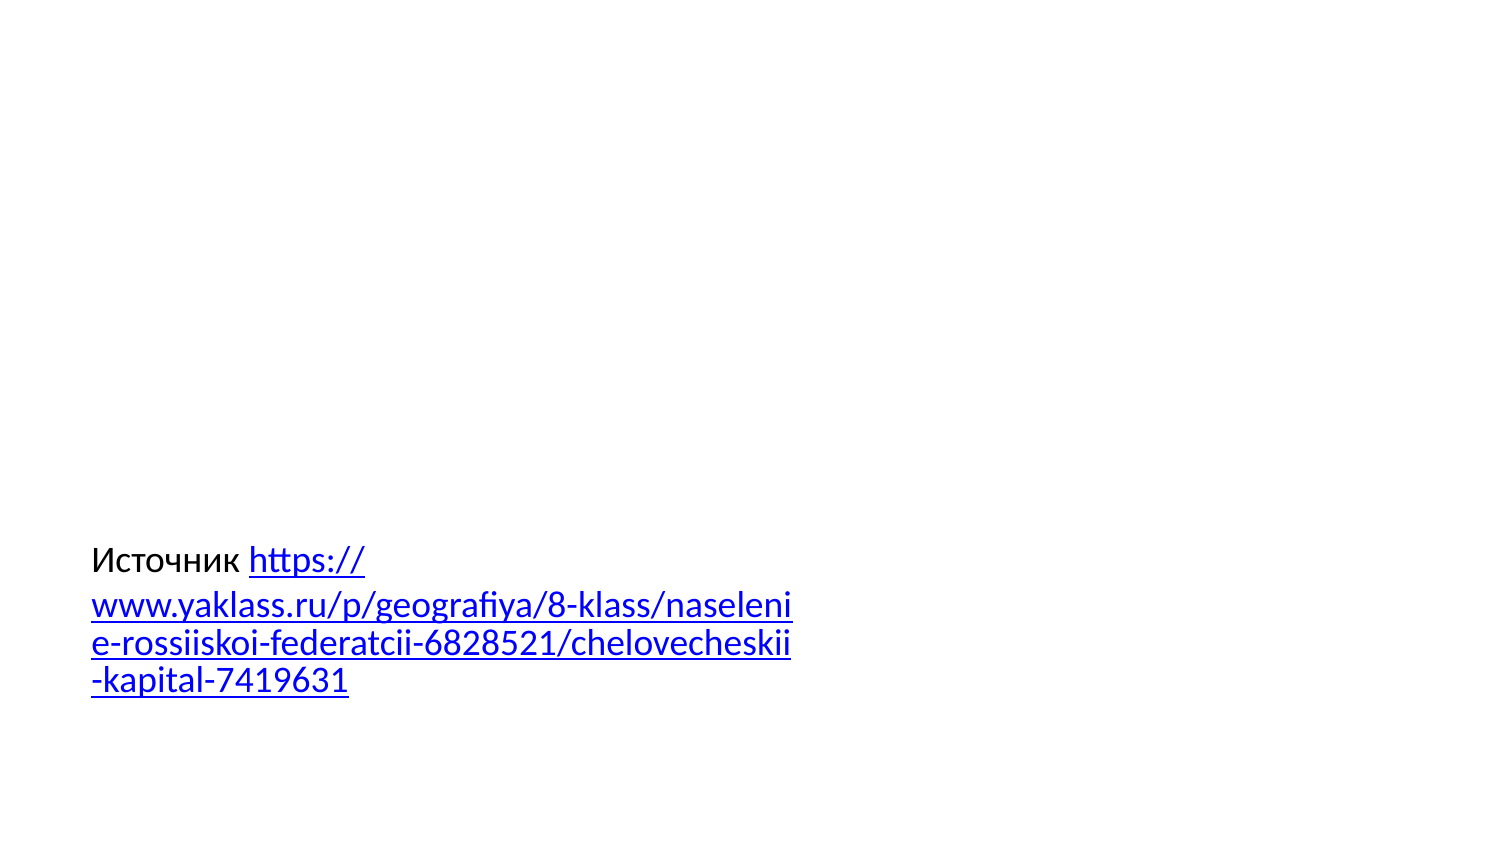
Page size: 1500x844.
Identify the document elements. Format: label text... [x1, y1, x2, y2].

text_box Источник https://www.yaklass.ru/p/geografiya/8-klass/naselenie-rossiiskoi-federatcii-6828521/chelovecheskii-kapital-7419631 [76, 528, 809, 678]
